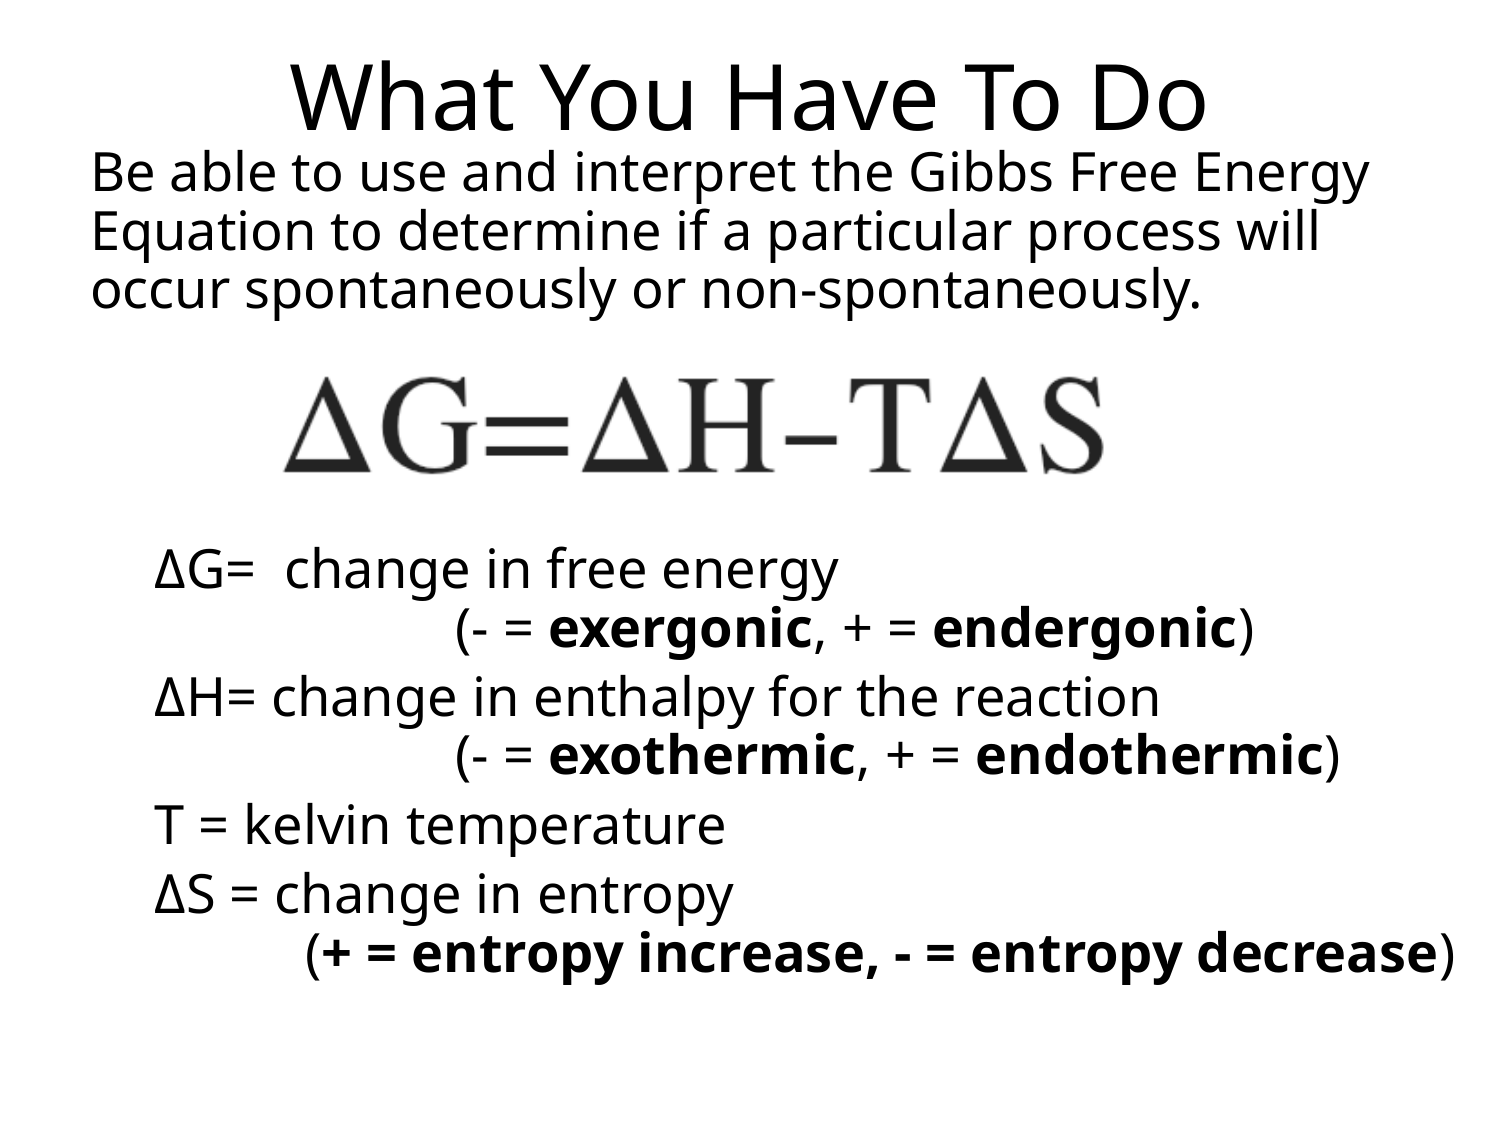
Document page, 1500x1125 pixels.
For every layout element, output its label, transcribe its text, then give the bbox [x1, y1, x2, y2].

title What You Have To Do [75, 0, 1425, 188]
list Be able to use and interpret the Gibbs Free Energy Equation to determine if a particular process will occur spontaneously or non-spontaneously. ΔG= change in free energy (- = exergonic, + = endergonic) ΔH= change in enthalpy for the reaction (- = exothermic, + = endothermic) T = kelvin temperature ΔS = change in entropy (+ = entropy increase, - = entropy decrease) [75, 137, 1486, 1075]
picture [258, 350, 1131, 521]
